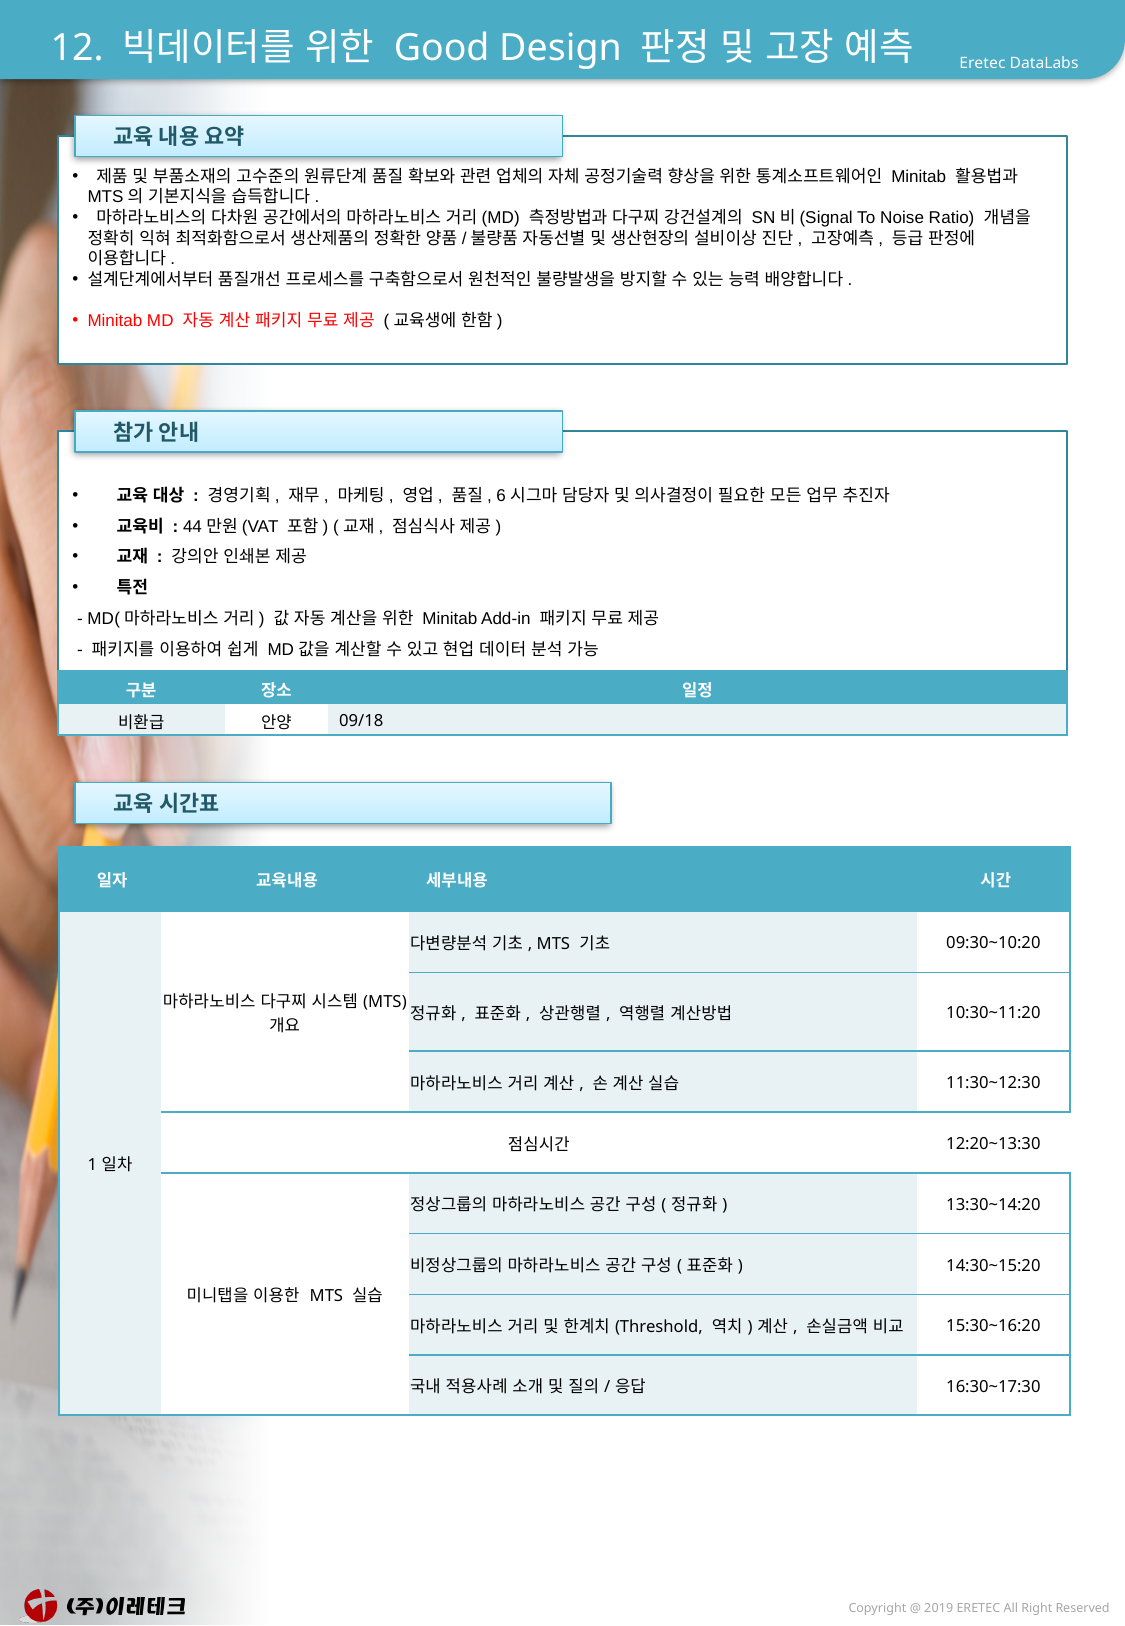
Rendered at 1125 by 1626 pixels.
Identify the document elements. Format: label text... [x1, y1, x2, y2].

table_cell 12:20~13:30 [917, 1113, 1070, 1172]
table_cell 다변량분석 기초, MTS 기초 [409, 912, 917, 972]
table_cell 정규화, 표준화, 상관행렬, 역행렬 계산방법 [409, 973, 917, 1050]
table_cell 09/18 [328, 704, 1066, 734]
table_cell 10:30~11:20 [917, 973, 1069, 1050]
table_header 세부내용 [409, 848, 917, 911]
table_cell 13:30~14:20 [917, 1174, 1069, 1233]
table_cell 미니탭을 이용한 MTS 실습 [161, 1174, 409, 1414]
table_header 일정 [328, 672, 1066, 702]
table_cell 점심시간 [161, 1113, 917, 1172]
table_header 구분 [59, 672, 225, 702]
text_box 교육 내용 요약 [74, 115, 563, 157]
text_box 제품 및 부품소재의 고수준의 원류단계 품질 확보와 관련 업체의 자체 공정기술력 향상을 위한 통계소프트웨어인 Minitab 활용법과 MTS의 기본지식을 습득합니다. 마하라노비스의 다차원 공간에서의 마하라노비스 거리(MD) 측정방법과 다구찌 강건설계의 SN비(Signal To Noise Ratio) 개념을 정확히 익혀 최적화함으로서 생산제품의 정확한 양품/불량품 자동선별 및 생산현장의 설비이상 진단, 고장예측, 등급 판정에 이용합니다. 설계단계에서부터 품질개선 프로세스를 구축함으로서 원천적인 불량발생을 방지할 수 있는 능력 배양합니다. Minitab MD 자동 계산 패키지 무료 제공 (교육생에 한함) [57, 157, 1068, 338]
table_header 장소 [225, 672, 328, 702]
picture [0, 48, 1125, 1625]
table_cell 1일차 [60, 912, 161, 1414]
table_header 교육내용 [161, 848, 409, 911]
table_cell 비정상그룹의 마하라노비스 공간 구성(표준화) [409, 1234, 917, 1294]
text_box 교육 시간표 [74, 782, 612, 824]
text_box 참가 안내 [74, 410, 563, 453]
table_header 시간 [917, 848, 1069, 911]
table_cell 11:30~12:30 [917, 1052, 1069, 1111]
title 12. 빅데이터를 위한 Good Design 판정 및 고장 예측 [35, 10, 1094, 81]
table_header 일자 [60, 848, 161, 911]
table_cell 마하라노비스 다구찌 시스템(MTS) 개요 [161, 912, 409, 1111]
table_cell 마하라노비스 거리 및 한계치(Threshold, 역치)계산, 손실금액 비교 [409, 1295, 917, 1354]
table_cell 14:30~15:20 [917, 1234, 1069, 1294]
table_cell 마하라노비스 거리 계산, 손 계산 실습 [409, 1052, 917, 1111]
table_cell 15:30~16:20 [917, 1295, 1069, 1354]
text_box 교육 대상 : 경영기획, 재무, 마케팅, 영업, 품질, 6시그마 담당자 및 의사결정이 필요한 모든 업무 추진자 교육비 : 44만원(VAT 포함) (교재, 점심식사 제공) 교재 : 강의안 인쇄본 제공 특전 - MD(마하라노비스 거리) 값 자동 계산을 위한 Minitab Add-in 패키지 무료 제공 - 패키지를 이용하여 쉽게 MD값을 계산할 수 있고 현업 데이터 분석 가능 [57, 466, 1068, 667]
table_cell 09:30~10:20 [917, 912, 1069, 972]
table_cell 16:30~17:30 [917, 1356, 1069, 1414]
table_cell 국내 적용사례 소개 및 질의/응답 [409, 1356, 917, 1414]
table_cell 안양 [225, 704, 328, 734]
table_cell 정상그룹의 마하라노비스 공간 구성(정규화) [409, 1174, 917, 1233]
table_cell 비환급 [59, 704, 225, 734]
text_box [55, 429, 1070, 700]
text_box [55, 134, 1070, 366]
